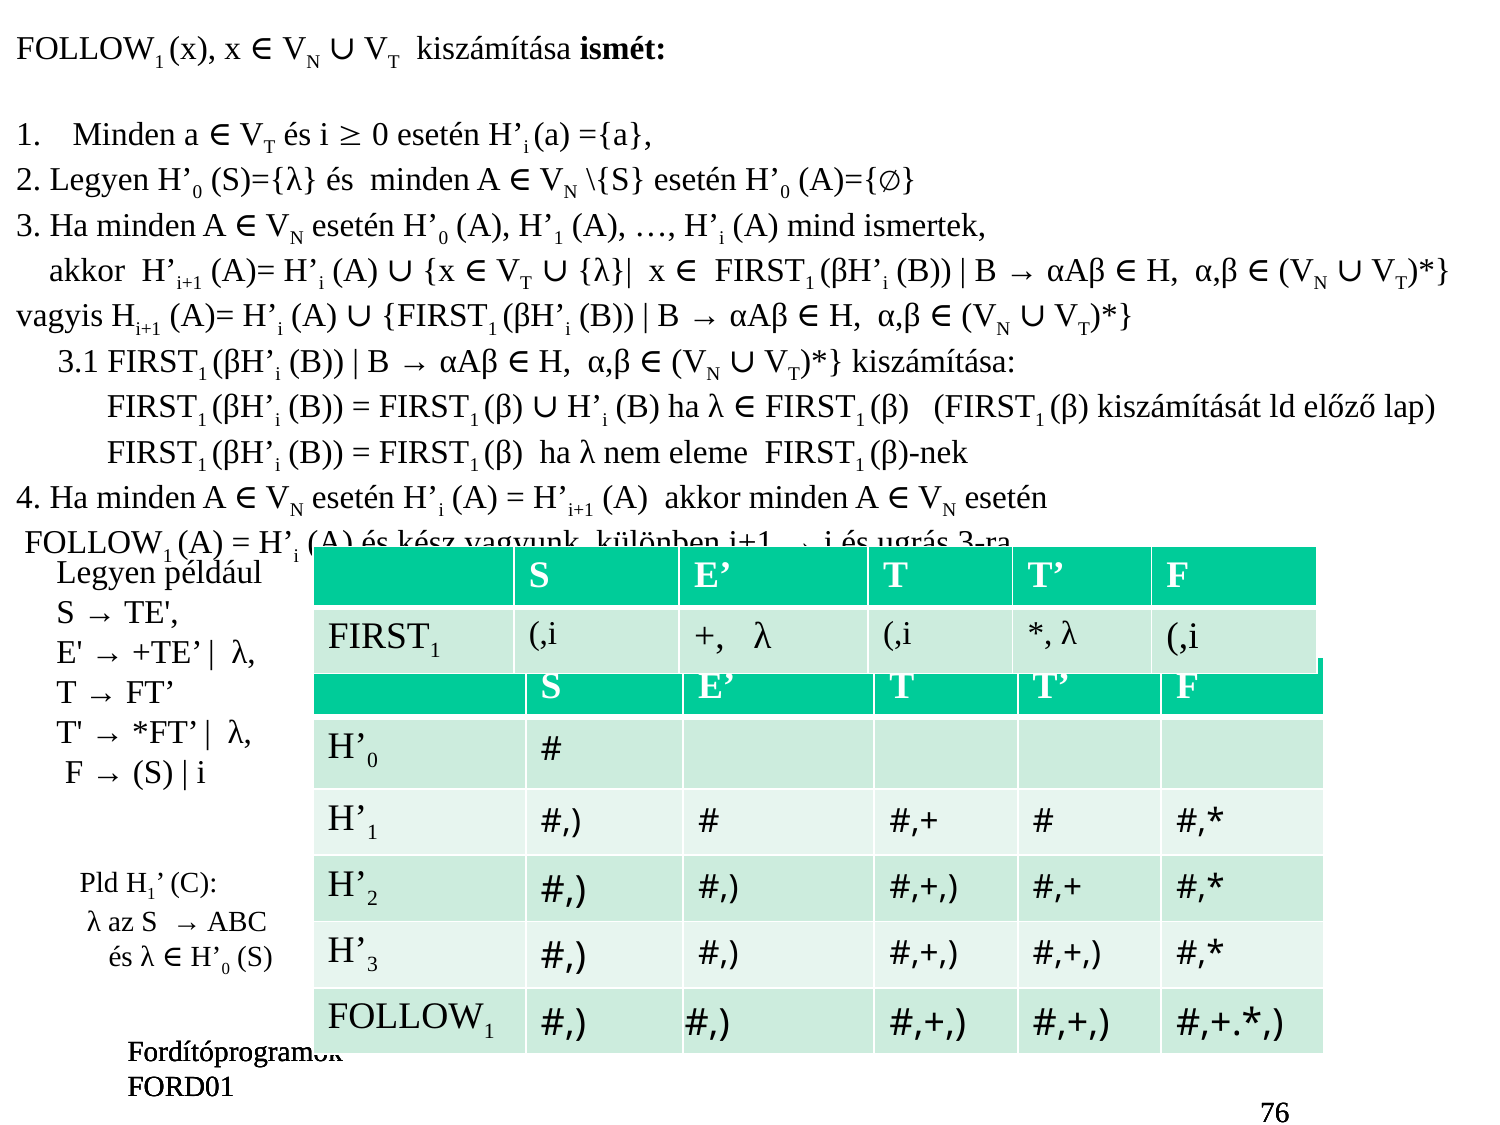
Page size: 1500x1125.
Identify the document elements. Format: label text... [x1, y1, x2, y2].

table_cell # [1019, 790, 1160, 854]
table_header S [515, 547, 678, 605]
text_box Fordítóprogramok FORD01 [112, 1024, 425, 1100]
table_cell #,+,) [1019, 989, 1160, 1053]
table_cell H’1 [314, 790, 525, 854]
table_cell (,i [515, 610, 678, 673]
table_header E’ [680, 547, 867, 605]
table_header T [875, 674, 1017, 714]
table_header [314, 674, 525, 714]
table_header F [1162, 658, 1323, 714]
table_cell # [527, 720, 682, 788]
table_header E’ [684, 674, 873, 714]
text_box FOLLOW1 (x), x ∈ VN ∪ VT kiszámítása ismét: Minden a ∈ VT és i  0 esetén H’i (a) ={a}, 2. Legyen H’0 (S)={λ} és minden A ∈ VN \{S} esetén H’0 (A)={∅} 3. Ha minden A ∈ VN esetén H’0 (A), H’1 (A), …, H’i (A) mind ismertek, akkor H’i+1 (A)= H’i (A) ∪ {x ∈ VT ∪ {λ}| x ∈ FIRST1 (βH’i (B)) | B → αAβ ∈ H, α,β ∈ (VN ∪ VT)*} vagyis Hi+1 (A)= H’i (A) ∪ {FIRST1 (βH’i (B)) | B → αAβ ∈ H, α,β ∈ (VN ∪ VT)*} 3.1 FIRST1 (βH’i (B)) | B → αAβ ∈ H, α,β ∈ (VN ∪ VT)*} kiszámítása: FIRST1 (βH’i (B)) = FIRST1 (β) ∪ H’i (B) ha λ ∈ FIRST1 (β) (FIRST1 (β) kiszámítását ld előző lap) FIRST1 (βH’i (B)) = FIRST1 (β) ha λ nem eleme FIRST1 (β)-nek 4. Ha minden A ∈ VN esetén H’i (A) = H’i+1 (A) akkor minden A ∈ VN esetén FOLLOW1 (A) = H’i (A) és kész vagyunk, különben i+1 → i és ugrás 3-ra [1, 19, 1466, 574]
table_cell (,i [869, 610, 1012, 673]
table_cell #,* [1162, 922, 1323, 987]
table_cell FOLLOW1 [314, 989, 525, 1053]
table_cell #,) [684, 922, 873, 987]
table_header T’ [1019, 674, 1160, 714]
table_cell [1019, 720, 1160, 788]
table_cell H’3 [314, 922, 525, 987]
table_cell [875, 720, 1017, 788]
table_header [314, 547, 513, 605]
table_cell #,+.*,) [1162, 989, 1323, 1053]
table_header T’ [1013, 547, 1151, 605]
table_cell #,+,) [875, 856, 1017, 921]
table_header T [869, 547, 1012, 605]
table_cell #,) [684, 989, 873, 1053]
table_cell #,* [1162, 856, 1323, 921]
table_cell #,) [527, 989, 682, 1053]
table_cell H’2 [314, 856, 525, 921]
text_box Pld H1’ (C): λ az S → ABC és λ ∈ H’0 (S) [64, 855, 313, 985]
table_cell # [684, 790, 873, 854]
text_box Legyen például S → TE', E' → +TE’ | λ, T → FT’ T' → *FT’ | λ, F → (S) | i [41, 574, 290, 798]
table_cell #,) [527, 790, 682, 854]
table_cell (,i [1152, 610, 1316, 673]
table_header F [1152, 547, 1316, 605]
text_box 76 [991, 1086, 1305, 1125]
table_cell #,) [684, 856, 873, 921]
table_cell #,) [527, 856, 682, 921]
table_cell #,) [527, 922, 682, 987]
table_header S [527, 674, 682, 714]
table_cell #,+ [1019, 856, 1160, 921]
table_cell #,* [1162, 790, 1323, 854]
table_cell #,+,) [1019, 922, 1160, 987]
table_cell #,+,) [875, 922, 1017, 987]
table_cell [1162, 720, 1323, 788]
table_cell H’0 [314, 720, 525, 788]
table_cell *, λ [1013, 610, 1151, 673]
text_box [112, 336, 149, 382]
table_cell [684, 720, 873, 788]
table_cell +, λ [680, 610, 867, 673]
table_cell FIRST1 [314, 610, 513, 673]
table_cell #,+ [875, 790, 1017, 854]
table_cell #,+,) [875, 989, 1017, 1053]
